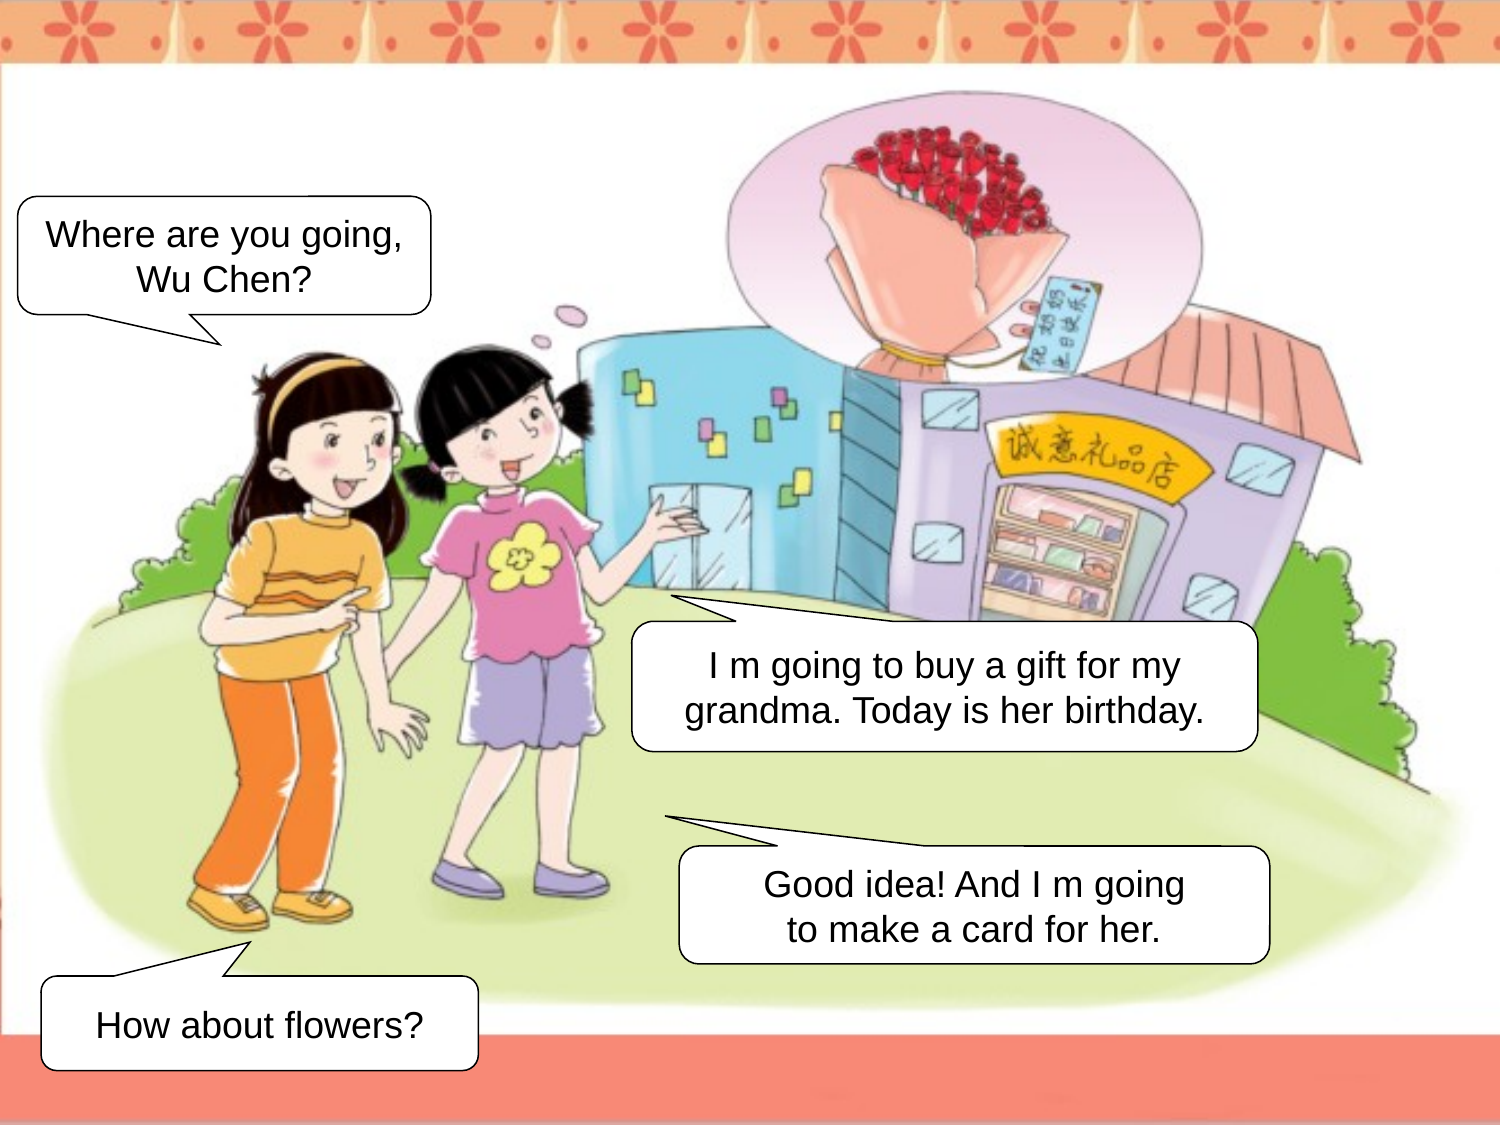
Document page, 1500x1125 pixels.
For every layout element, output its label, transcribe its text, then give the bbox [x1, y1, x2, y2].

text_box Where are you going, Wu Chen? [17, 196, 431, 345]
text_box I m going to buy a gift for my grandma. Today is her birthday. [631, 595, 1258, 752]
text_box Good idea! And I m going to make a card for her. [664, 815, 1270, 964]
picture [0, 0, 1500, 1125]
text_box How about flowers? [41, 942, 479, 1071]
